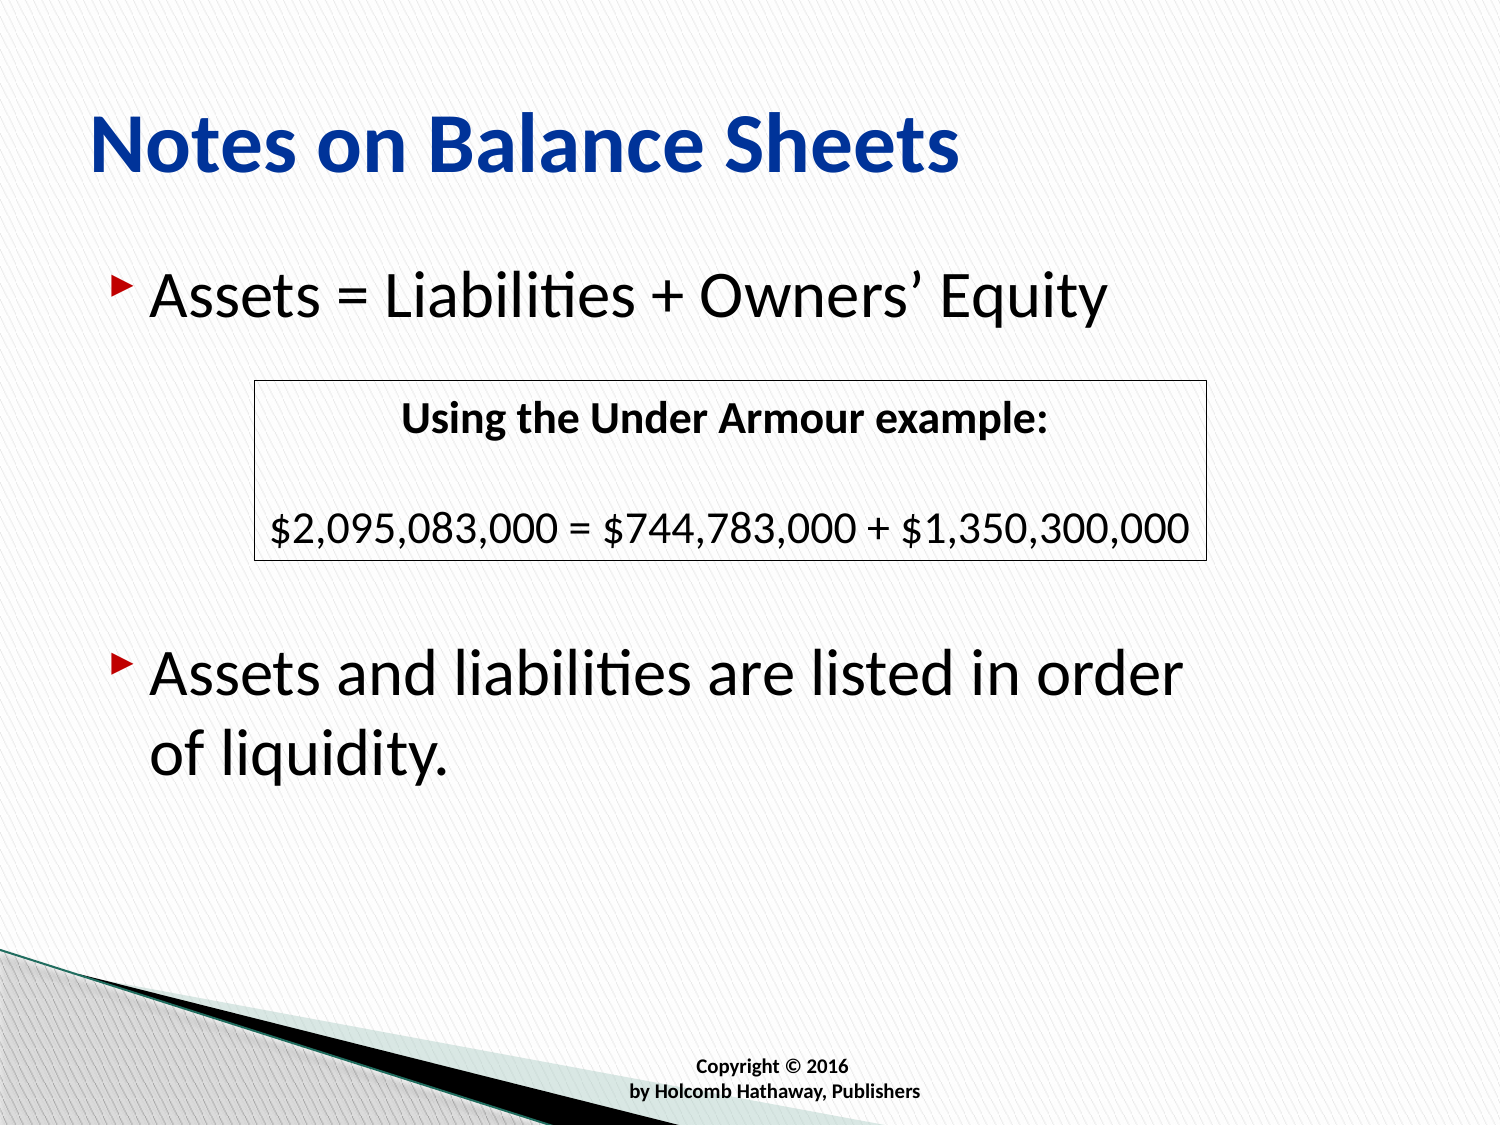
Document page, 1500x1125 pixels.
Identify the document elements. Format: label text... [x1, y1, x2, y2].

title Notes on Balance Sheets [75, 45, 1425, 233]
list Assets = Liabilities + Owners’ Equity Assets and liabilities are listed in order of liquidity. [75, 243, 1263, 986]
text_box Using the Under Armour example: $2,095,083,000 = $744,783,000 + $1,350,300,000 [253, 380, 1207, 561]
footer Copyright © 2016 by Holcomb Hathaway, Publishers [582, 1050, 968, 1110]
